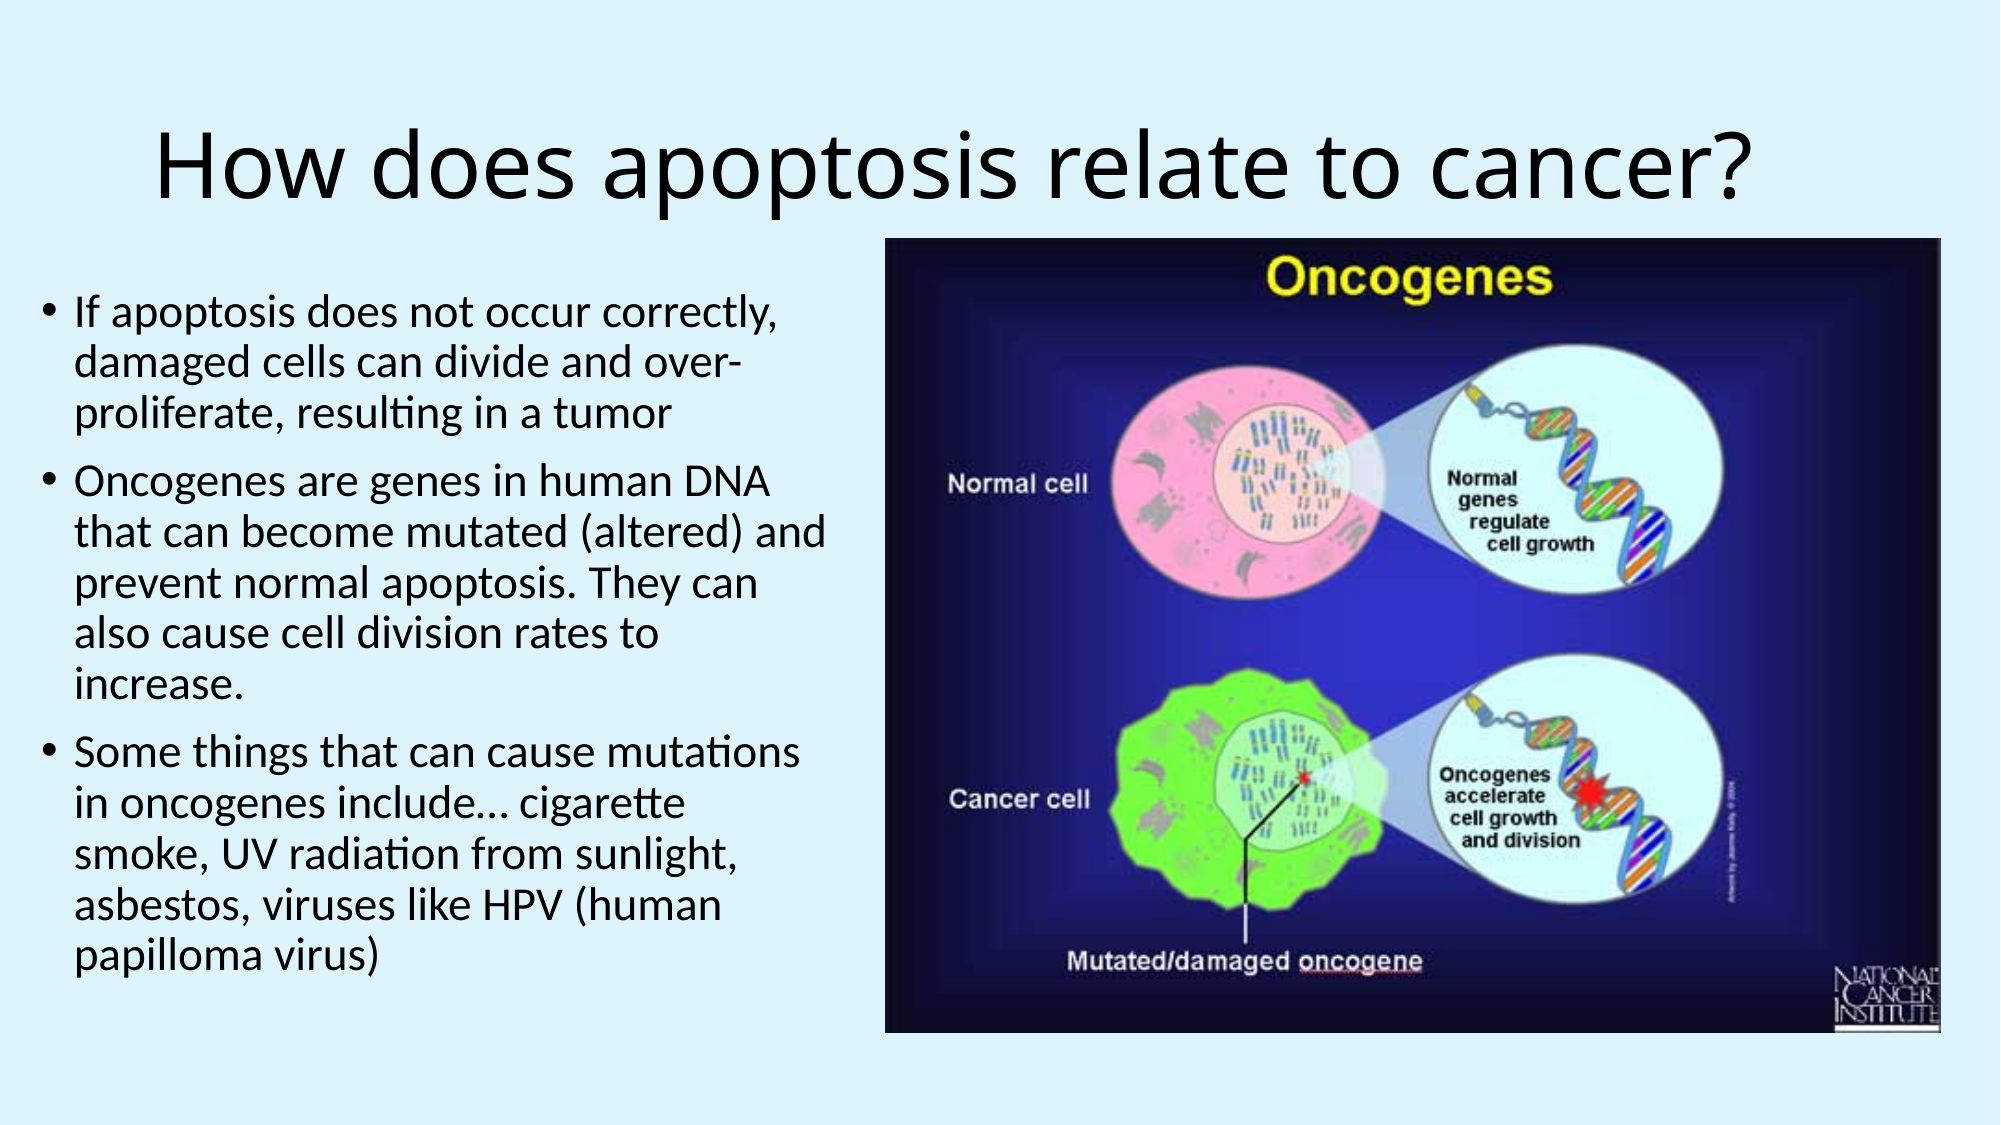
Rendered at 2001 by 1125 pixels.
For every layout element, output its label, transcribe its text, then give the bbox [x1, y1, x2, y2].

title How does apoptosis relate to cancer? [137, 59, 1863, 278]
picture [884, 238, 1941, 1033]
list If apoptosis does not occur correctly, damaged cells can divide and over-proliferate, resulting in a tumor Oncogenes are genes in human DNA that can become mutated (altered) and prevent normal apoptosis. They can also cause cell division rates to increase. Some things that can cause mutations in oncogenes include… cigarette smoke, UV radiation from sunlight, asbestos, viruses like HPV (human papilloma virus) [26, 278, 849, 993]
